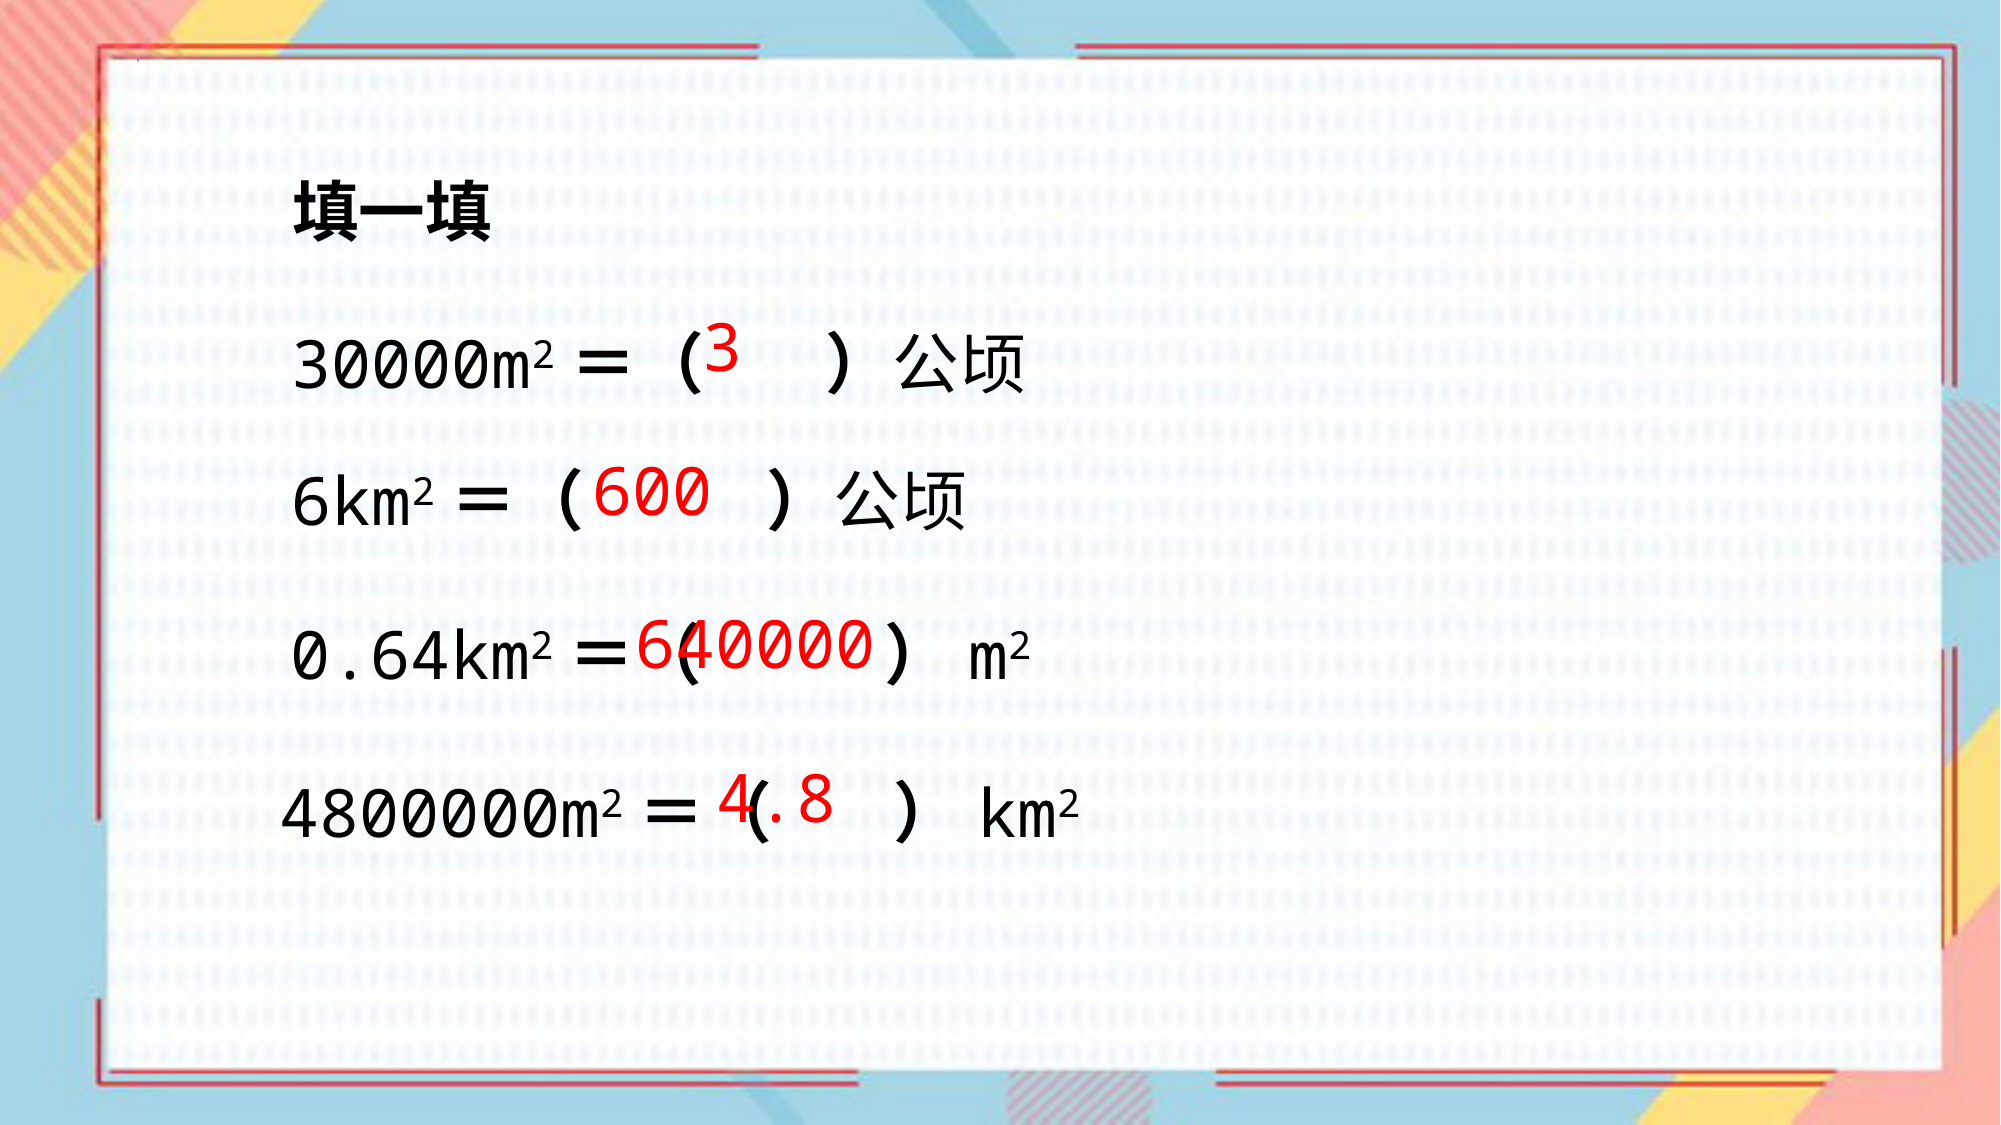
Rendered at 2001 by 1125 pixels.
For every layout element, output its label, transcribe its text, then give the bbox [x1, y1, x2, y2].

text_box 3 [671, 297, 773, 392]
text_box 640000 [549, 594, 961, 689]
text_box 30000m2＝（ ）公顷 [276, 274, 1279, 409]
picture [0, 0, 2001, 1125]
text_box 4.8 [691, 748, 863, 843]
text_box 4800000m2＝（ ）km2 [265, 723, 1439, 859]
text_box 0.64km2＝（ ）m2 [275, 565, 1295, 701]
text_box 填一填 [277, 162, 627, 258]
text_box 600 [572, 440, 732, 536]
text_box 6km2＝（ ）公顷 [276, 411, 1381, 547]
